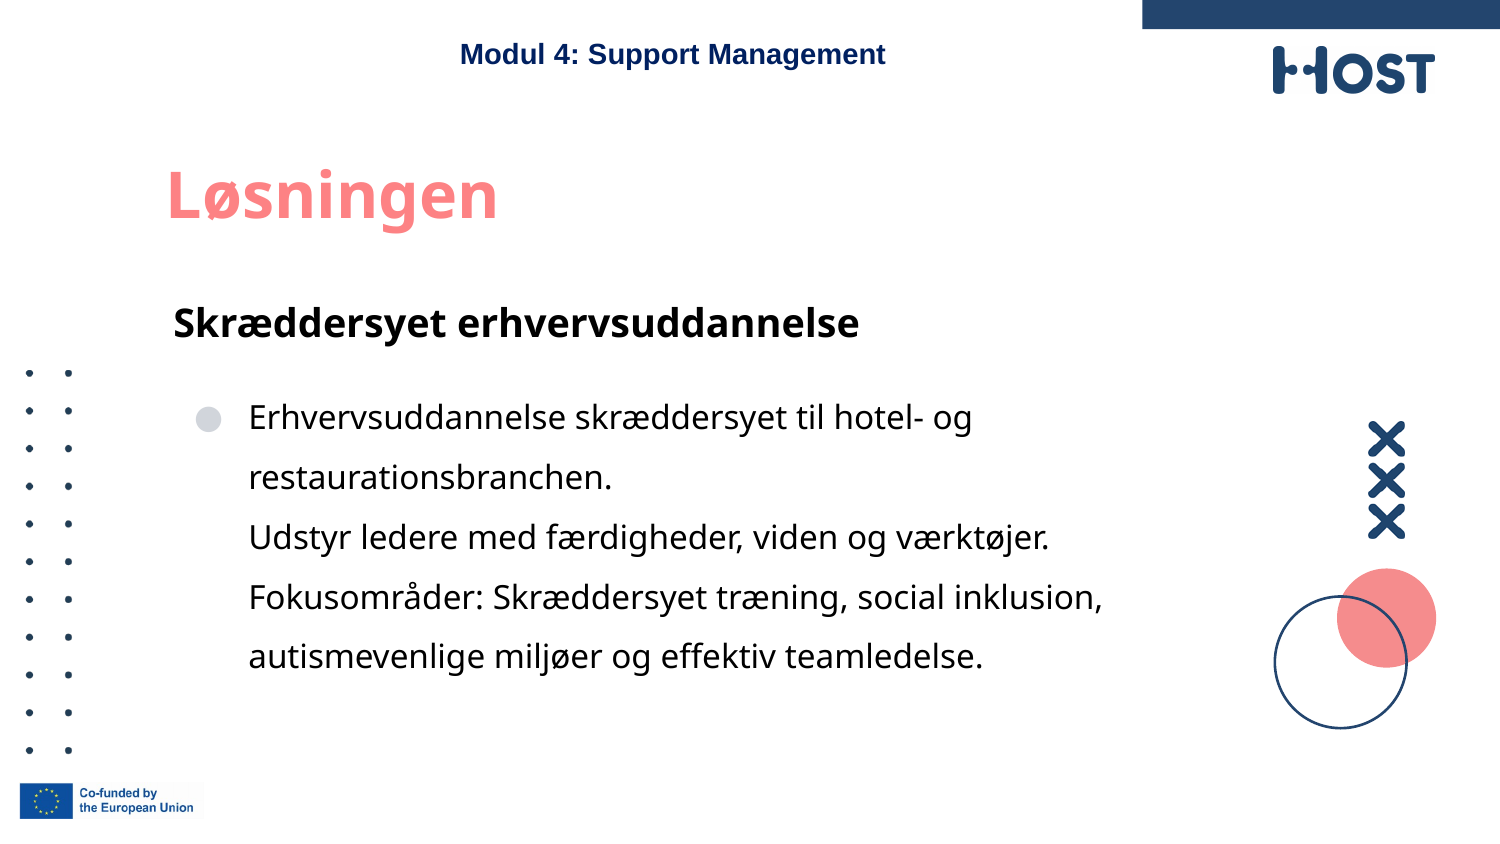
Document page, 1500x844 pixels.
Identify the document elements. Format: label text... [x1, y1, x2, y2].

picture [0, 370, 204, 820]
picture [1368, 421, 1405, 539]
list Skræddersyet erhvervsuddannelse Erhvervsuddannelse skræddersyet til hotel- og restaurationsbranchen. Udstyr ledere med færdigheder, viden og værktøjer. Fokusområder: Skræddersyet træning, social inklusion, autismevenlige miljøer og effektiv teamledelse. [158, 258, 1207, 702]
title Løsningen [150, 139, 1196, 253]
text_box Modul 4: Support Management [445, 15, 1196, 78]
picture [1273, 46, 1435, 94]
